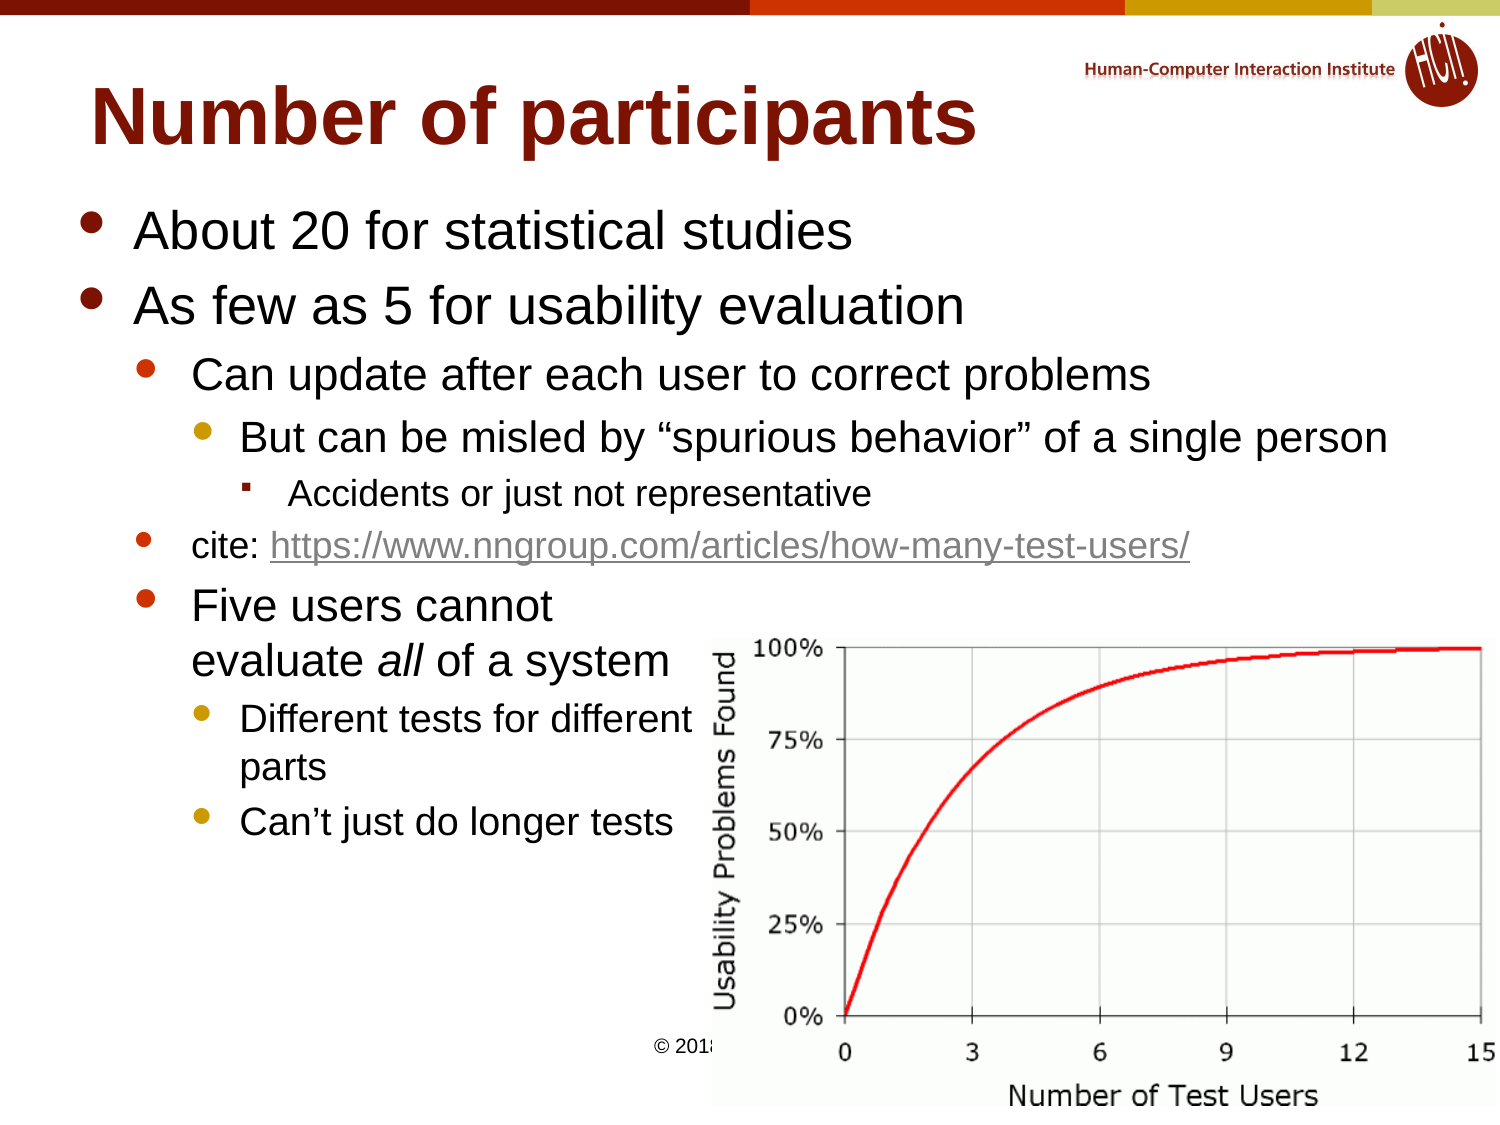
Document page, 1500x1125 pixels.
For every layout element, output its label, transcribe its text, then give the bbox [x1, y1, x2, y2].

picture [1313, 22, 1478, 107]
title Number of participants [74, 19, 1313, 169]
list About 20 for statistical studies As few as 5 for usability evaluation Can update after each user to correct problems But can be misled by “spurious behavior” of a single person Accidents or just not representative cite: https://www.nngroup.com/articles/how-many-test-users/ Five users cannot evaluate all of a system Different tests for different parts Can’t just do longer tests [62, 187, 1413, 999]
footer © 2018 - Brad Myers [512, 1024, 707, 1101]
picture [712, 637, 1496, 1106]
